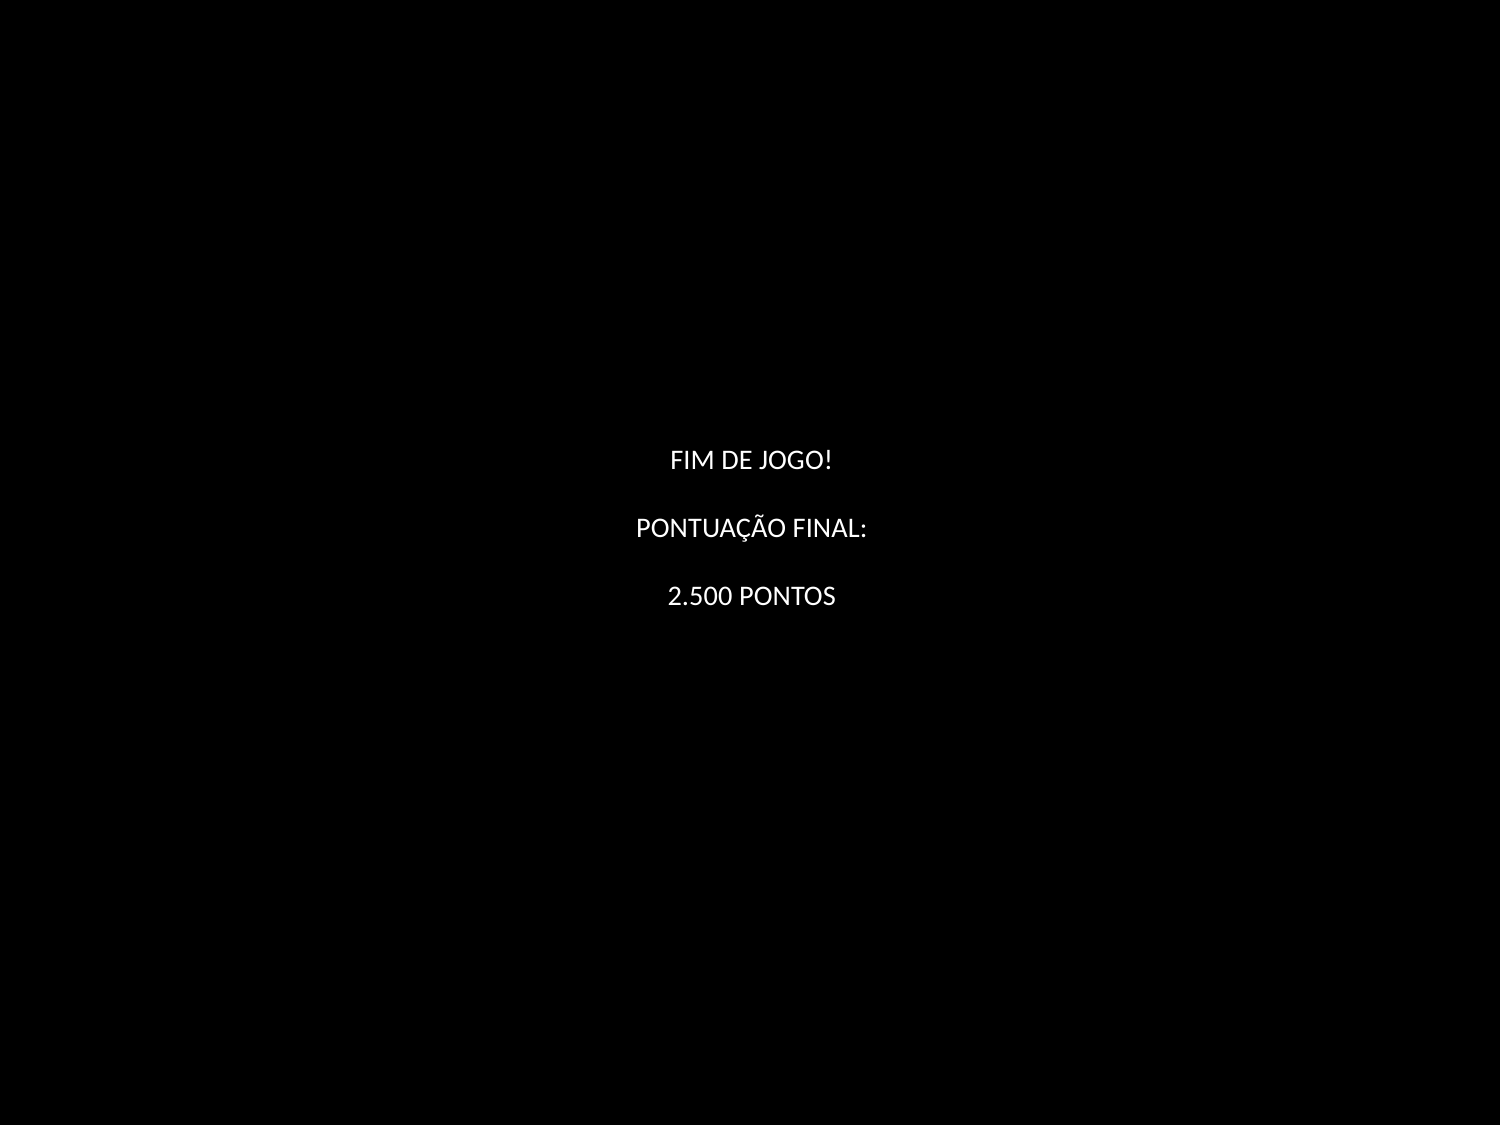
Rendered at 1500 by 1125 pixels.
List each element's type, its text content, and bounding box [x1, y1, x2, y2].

title FIM DE JOGO! PONTUAÇÃO FINAL: 2.500 PONTOS [76, 432, 1428, 621]
